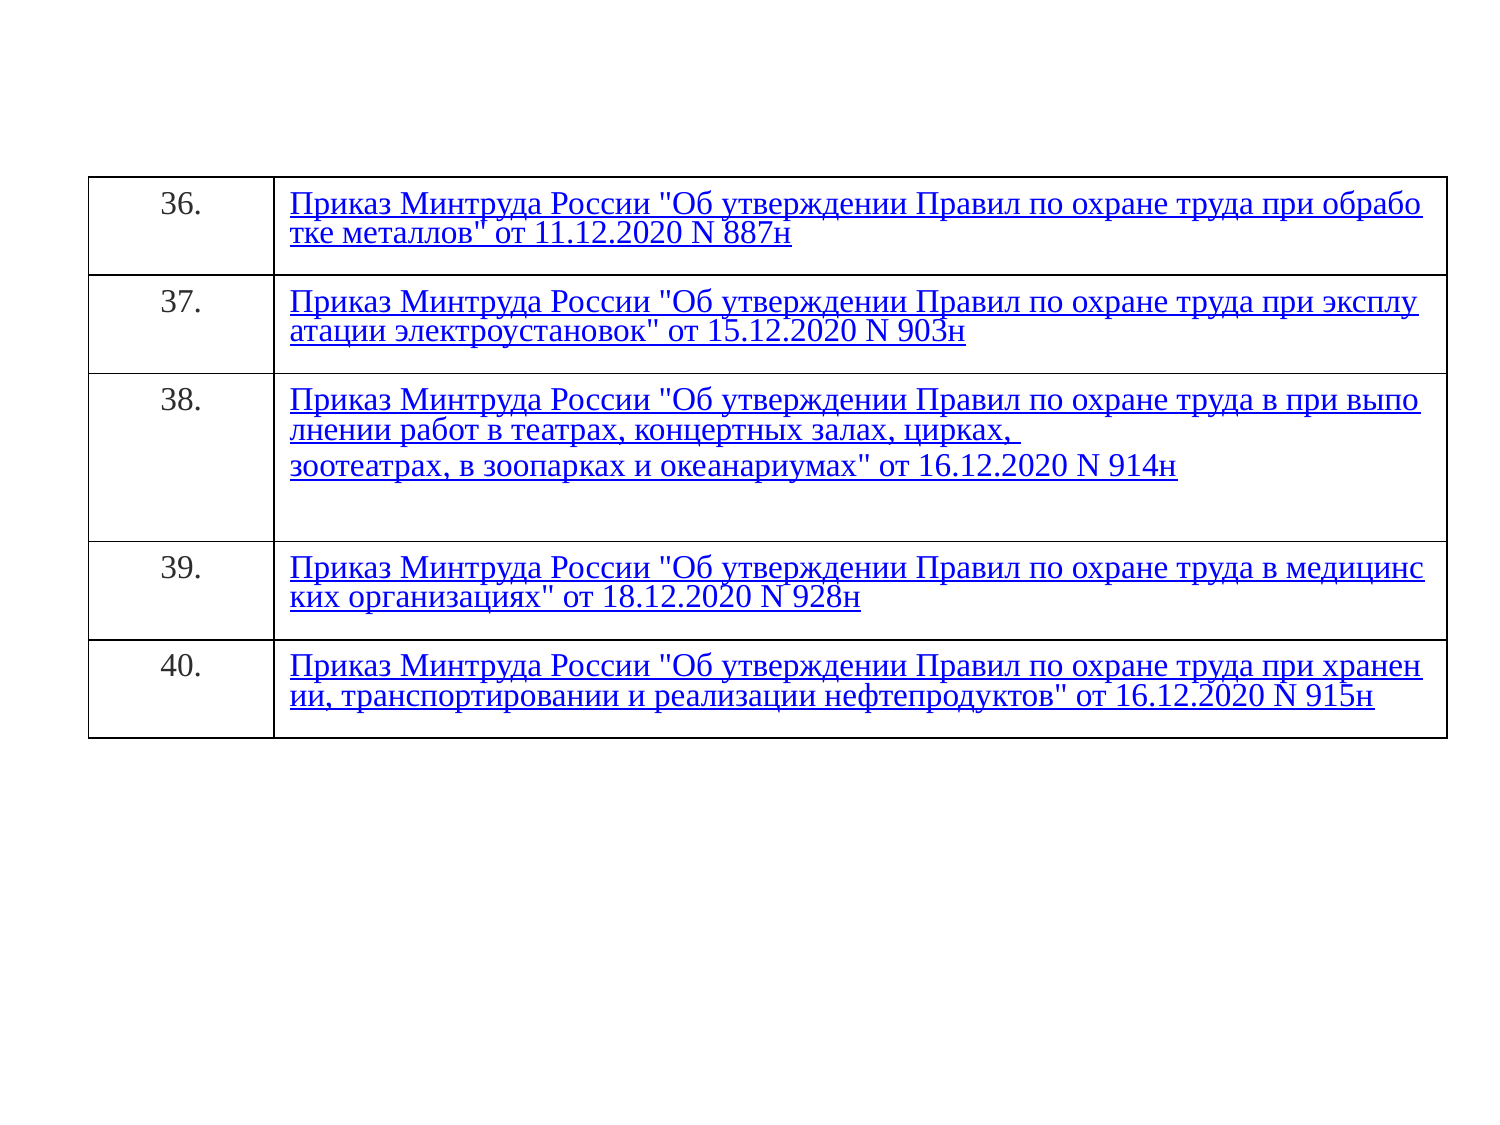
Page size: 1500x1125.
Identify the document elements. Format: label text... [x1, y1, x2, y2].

table_cell 39. [89, 542, 273, 639]
table_header 36. [89, 178, 273, 274]
table_cell 37. [89, 276, 273, 373]
table_cell 38. [89, 374, 273, 541]
table_cell Приказ Минтруда России "Об утверждении Правил по охране труда в при выполнении работ в театрах, концертных залах, цирках, зоотеатрах, в зоопарках и океанариумах" от 16.12.2020 N 914н [275, 374, 1446, 541]
table_cell Приказ Минтруда России "Об утверждении Правил по охране труда при эксплуатации электроустановок" от 15.12.2020 N 903н [275, 276, 1446, 373]
table_cell 40. [89, 641, 273, 737]
table_cell Приказ Минтруда России "Об утверждении Правил по охране труда в медицинских организациях" от 18.12.2020 N 928н [275, 542, 1446, 639]
table_header Приказ Минтруда России "Об утверждении Правил по охране труда при обработке металлов" от 11.12.2020 N 887н [275, 178, 1446, 274]
table_cell Приказ Минтруда России "Об утверждении Правил по охране труда при хранении, транспортировании и реализации нефтепродуктов" от 16.12.2020 N 915н [275, 641, 1446, 737]
